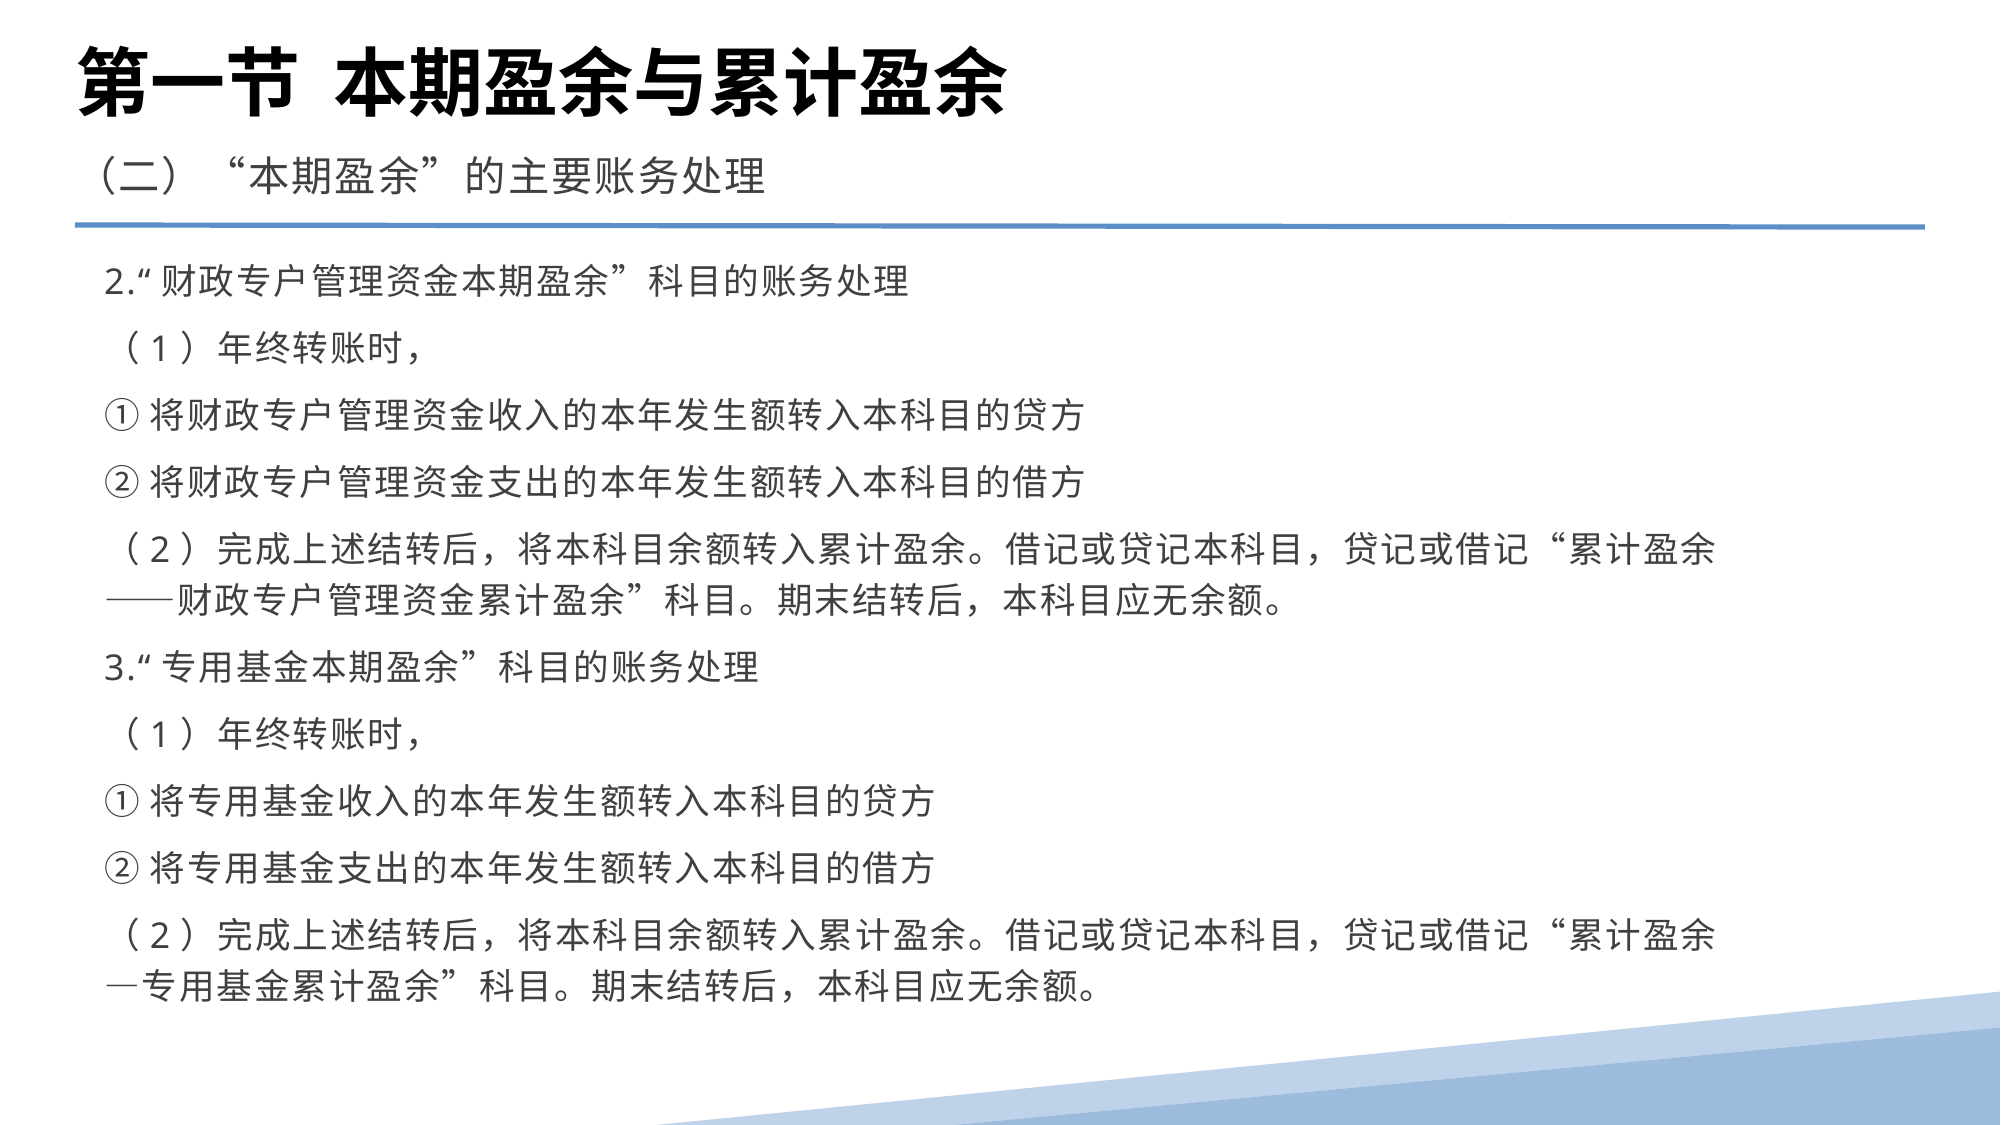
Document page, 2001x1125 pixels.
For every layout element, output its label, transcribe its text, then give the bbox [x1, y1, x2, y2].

text_box （二）“本期盈余”的主要账务处理 [75, 124, 1925, 200]
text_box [656, 991, 2000, 1125]
text_box 2.“财政专户管理资金本期盈余”科目的账务处理 （1）年终转账时， ①将财政专户管理资金收入的本年发生额转入本科目的贷方 ②将财政专户管理资金支出的本年发生额转入本科目的借方 （2）完成上述结转后，将本科目余额转入累计盈余。借记或贷记本科目，贷记或借记“累计盈余——财政专户管理资金累计盈余”科目。期末结转后，本科目应无余额。 3.“专用基金本期盈余”科目的账务处理 （1）年终转账时， ①将专用基金收入的本年发生额转入本科目的贷方 ②将专用基金支出的本年发生额转入本科目的借方 （2）完成上述结转后，将本科目余额转入累计盈余。借记或贷记本科目，贷记或借记“累计盈余—专用基金累计盈余”科目。期末结转后，本科目应无余额。 [93, 245, 1740, 1012]
text_box 第一节 本期盈余与累计盈余 [75, 24, 1925, 124]
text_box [74, 224, 1925, 228]
